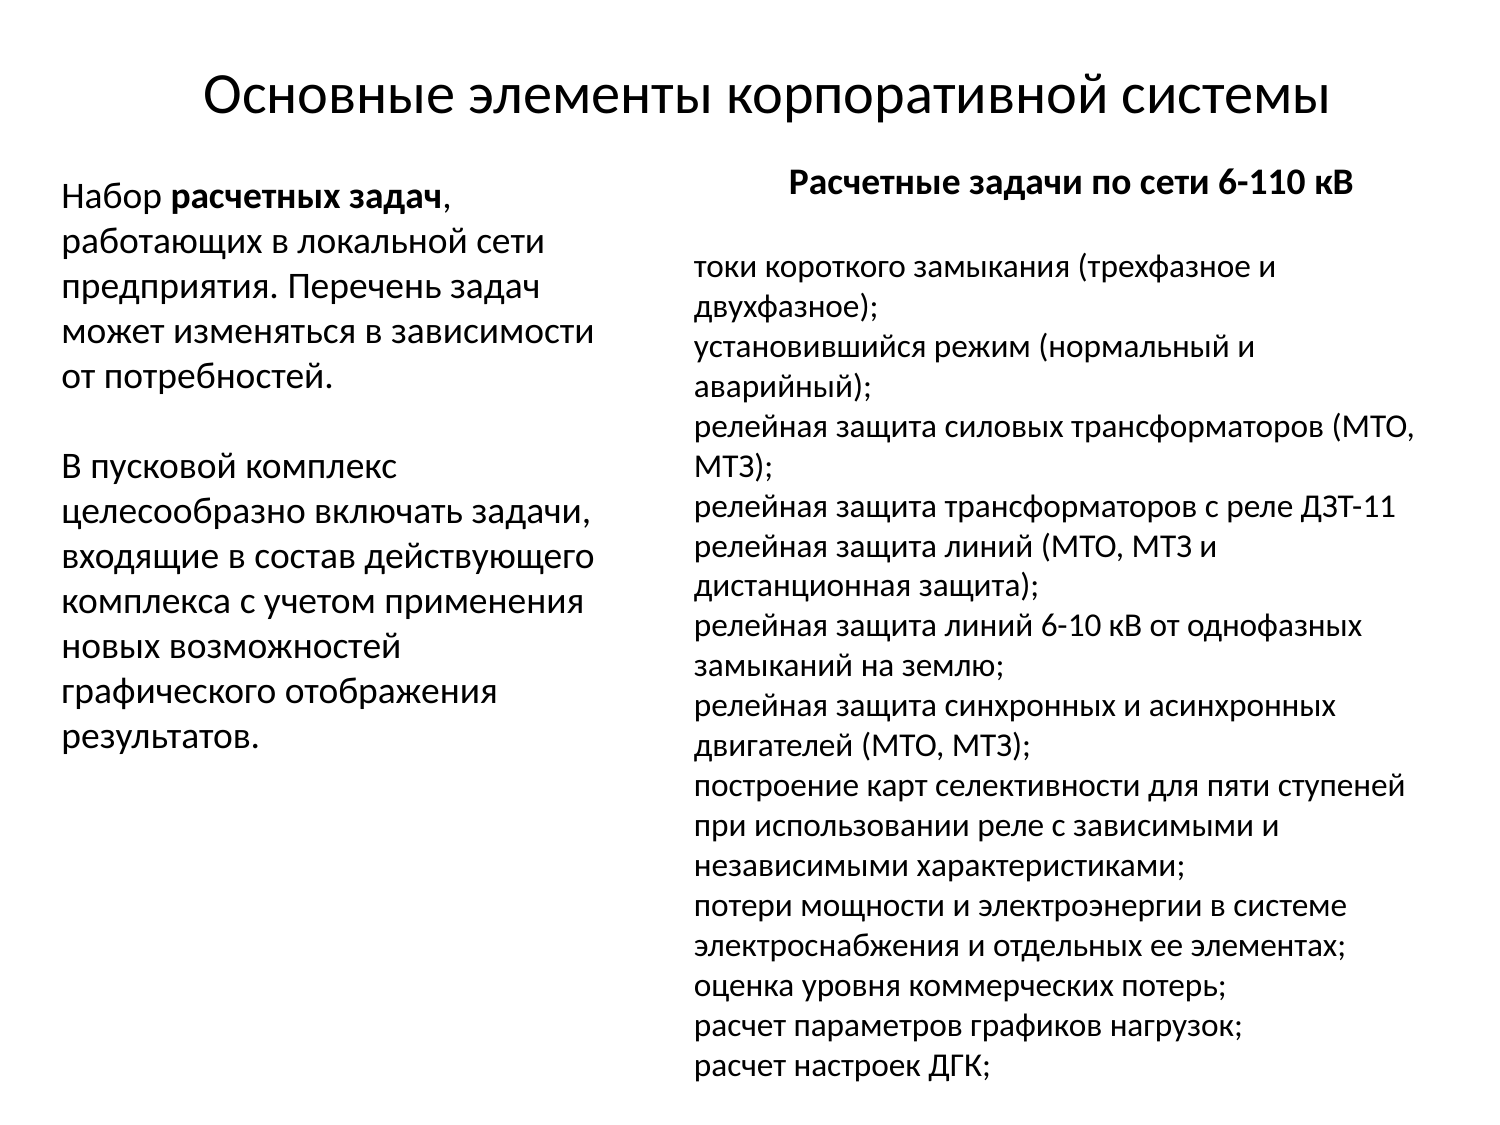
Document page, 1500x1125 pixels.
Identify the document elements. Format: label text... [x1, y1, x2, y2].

text_box Набор расчетных задач, работающих в локальной сети предприятия. Перечень задач может изменяться в зависимости от потребностей. В пусковой комплекс целесообразно включать задачи, входящие в состав действующего комплекса с учетом применения новых возможностей графического отображения результатов. [46, 164, 635, 764]
text_box Основные элементы корпоративной системы [188, 43, 1347, 139]
text_box Расчетные задачи по сети 6-110 кВ [774, 149, 1378, 210]
text_box токи короткого замыкания (трехфазное и двухфазное); установившийся режим (нормальный и аварийный); релейная защита силовых трансформаторов (МТО, МТЗ); релейная защита трансформаторов с реле ДЗТ-11 релейная защита линий (МТО, МТЗ и дистанционная защита); релейная защита линий 6-10 кВ от однофазных замыканий на землю; релейная защита синхронных и асинхронных двигателей (МТО, МТЗ); построение карт селективности для пяти ступеней при использовании реле с зависимыми и независимыми характеристиками; потери мощности и электроэнергии в системе электроснабжения и отдельных ее элементах; оценка уровня коммерческих потерь; расчет параметров графиков нагрузок; расчет настроек ДГК; [679, 236, 1453, 1090]
